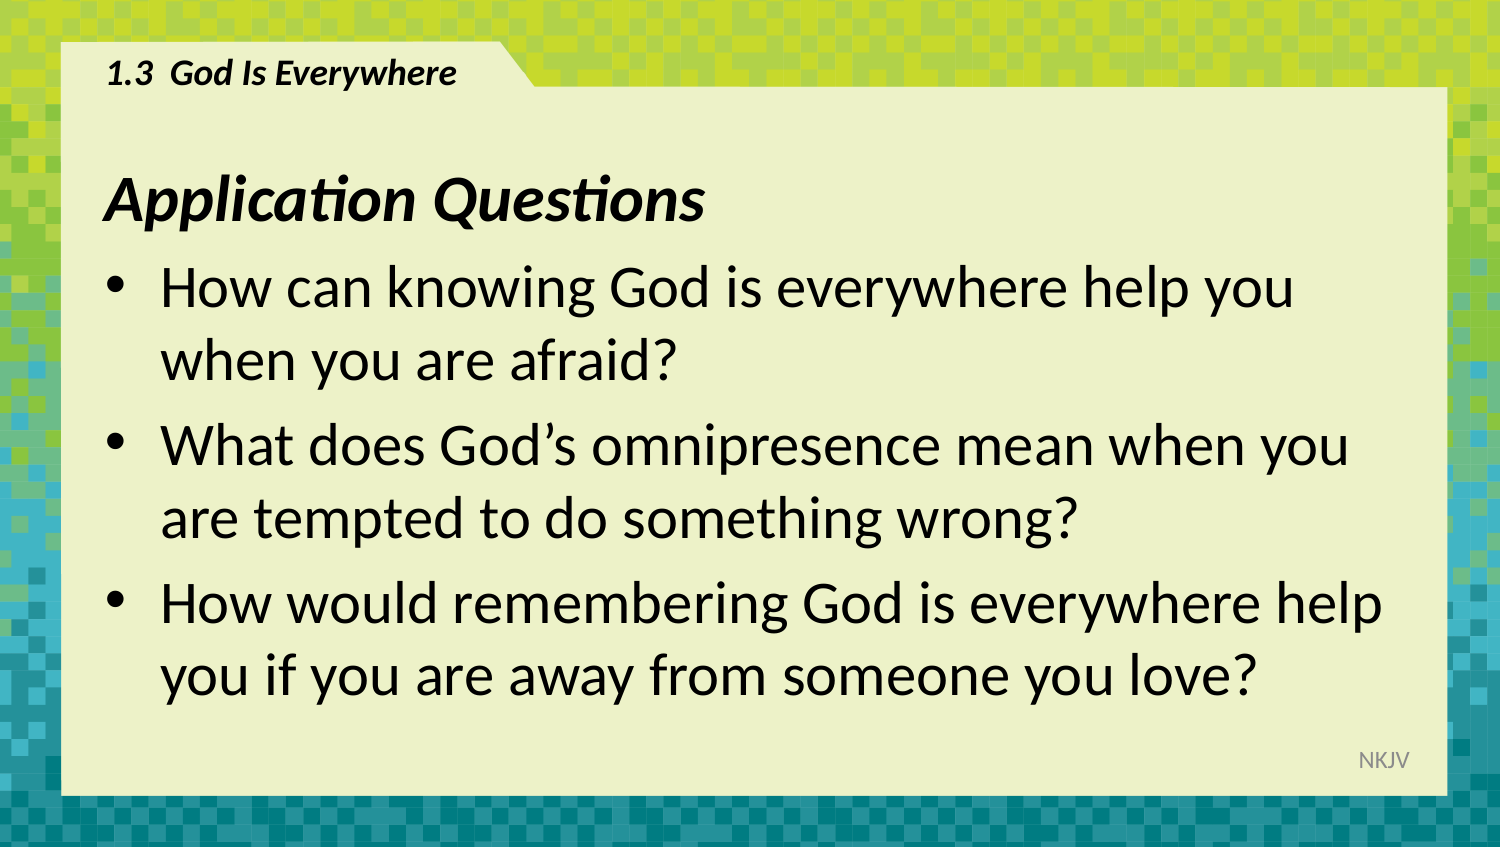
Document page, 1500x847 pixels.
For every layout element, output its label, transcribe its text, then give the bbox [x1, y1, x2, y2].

title 1.3 God Is Everywhere [89, 33, 1420, 108]
list Application Questions How can knowing God is everywhere help you when you are afraid? What does God’s omnipresence mean when you are tempted to do something wrong? How would remembering God is everywhere help you if you are away from someone you love? [89, 141, 1403, 722]
picture [0, 0, 1500, 847]
footer NKJV [950, 736, 1425, 782]
